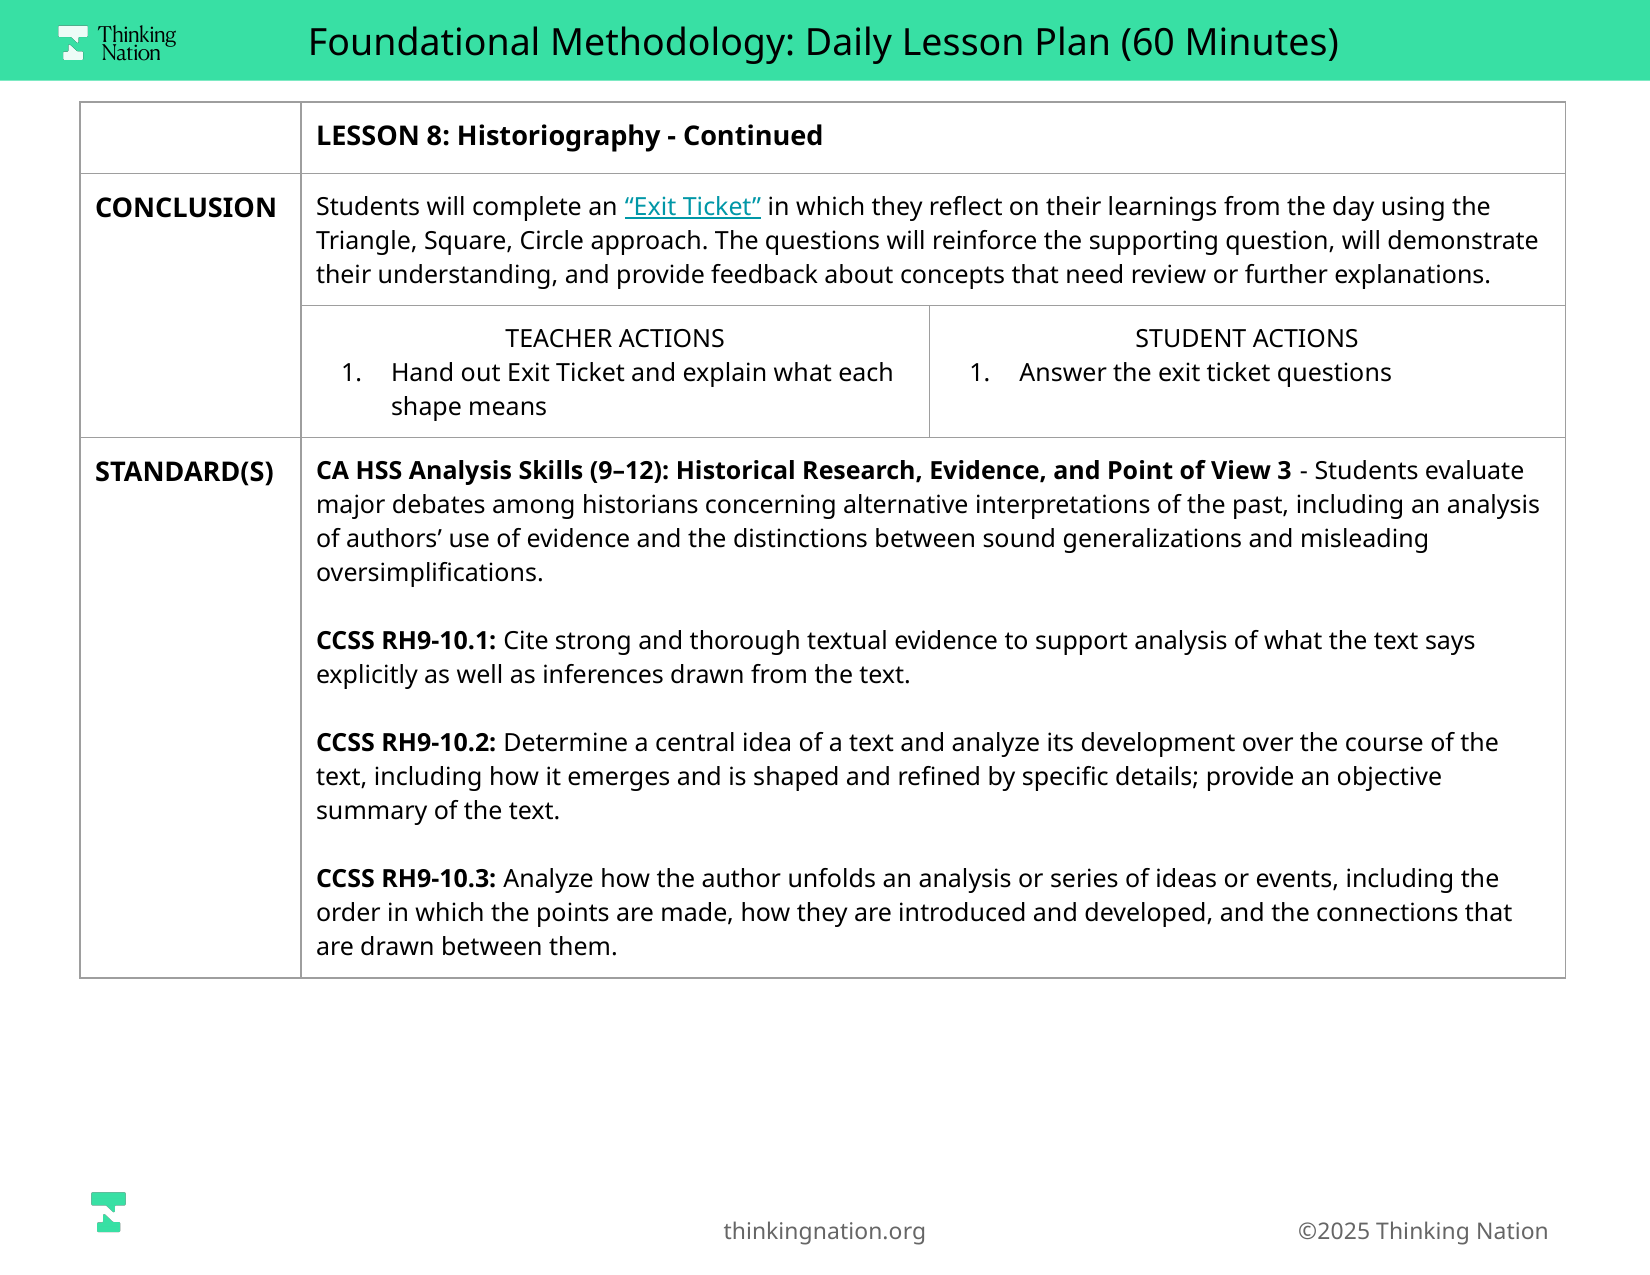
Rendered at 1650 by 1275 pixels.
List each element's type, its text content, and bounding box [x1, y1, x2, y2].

text_box ©2025 Thinking Nation [1174, 1200, 1566, 1240]
table_cell CA HSS Analysis Skills (9–12): Historical Research, Evidence, and Point of View 3 - Students evaluate major debates among historians concerning alternative interpretations of the past, including an analysis of authors’ use of evidence and the distinctions between sound generalizations and misleading oversimplifications. CCSS RH9-10.1: Cite strong and thorough textual evidence to support analysis of what the text says explicitly as well as inferences drawn from the text. CCSS RH9-10.2: Determine a central idea of a text and analyze its development over the course of the text, including how it emerges and is shaped and refined by specific details; provide an objective summary of the text. CCSS RH9-10.3: Analyze how the author unfolds an analysis or series of ideas or events, including the order in which the points are made, how they are introduced and developed, and the connections that are drawn between them. [302, 438, 1565, 977]
table_header LESSON 8: Historiography - Continued [302, 103, 1565, 173]
table_cell CONCLUSION [81, 174, 300, 437]
table_cell Students will complete an “Exit Ticket” in which they reflect on their learnings from the day using the Triangle, Square, Circle approach. The questions will reinforce the supporting question, will demonstrate their understanding, and provide feedback about concepts that need review or further explanations. [302, 174, 1565, 305]
table_cell TEACHER ACTIONS Hand out Exit Ticket and explain what each shape means [302, 306, 929, 437]
table_cell STANDARD(S) [81, 438, 300, 977]
table_header [81, 103, 300, 173]
table_cell STUDENT ACTIONS Answer the exit ticket questions [930, 306, 1565, 437]
picture [45, 14, 180, 71]
picture [80, 1184, 136, 1240]
text_box thinkingnation.org [629, 1200, 1021, 1240]
text_box Foundational Methodology: Daily Lesson Plan (60 Minutes) [0, 0, 1650, 81]
